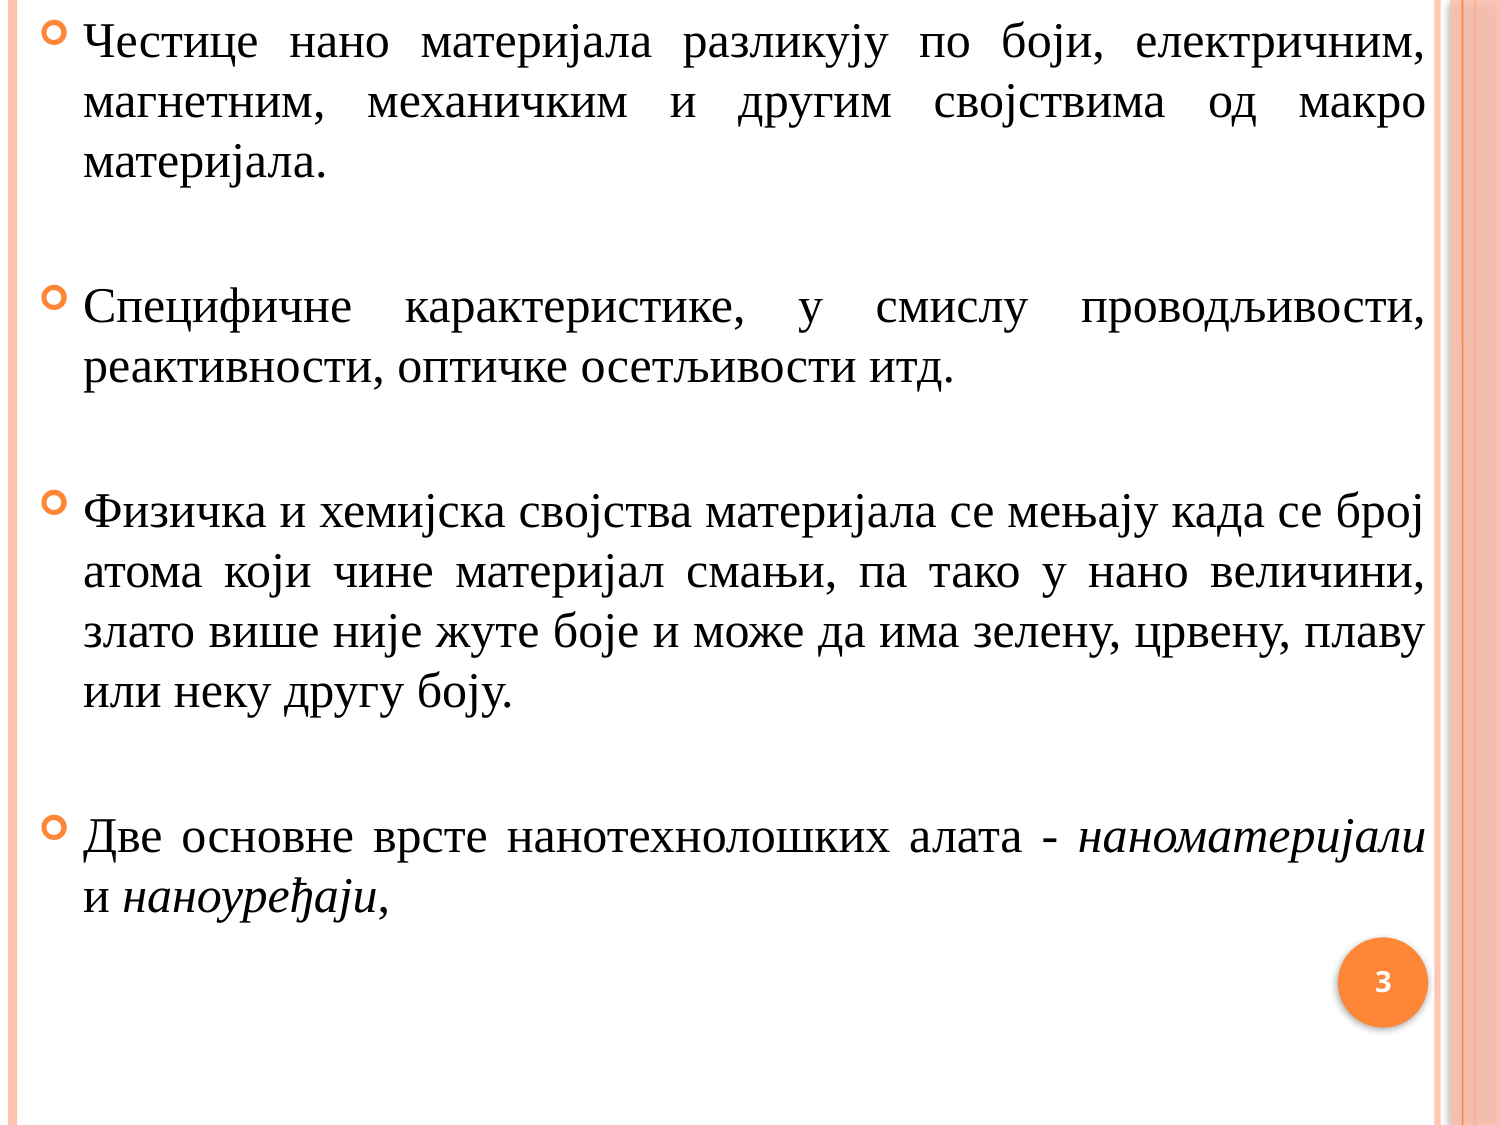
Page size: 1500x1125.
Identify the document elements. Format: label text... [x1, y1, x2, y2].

list Честице нано материјала разликују по боји, електричним, магнетним, механичким и другим својствима од макро материјала. Специфичне карактеристике, у смислу проводљивости, реактивности, оптичке осетљивости итд. Физичка и хемијска својства материјала се мењају када се број атома који чине материјал смањи, па тако у нано величини, злато више није жуте боје и може да има зелену, црвену, плаву или неку другу боју. Две основне врсте нанотехнолошких алата - наноматеријали и наноуређаји, [23, 0, 1442, 1125]
